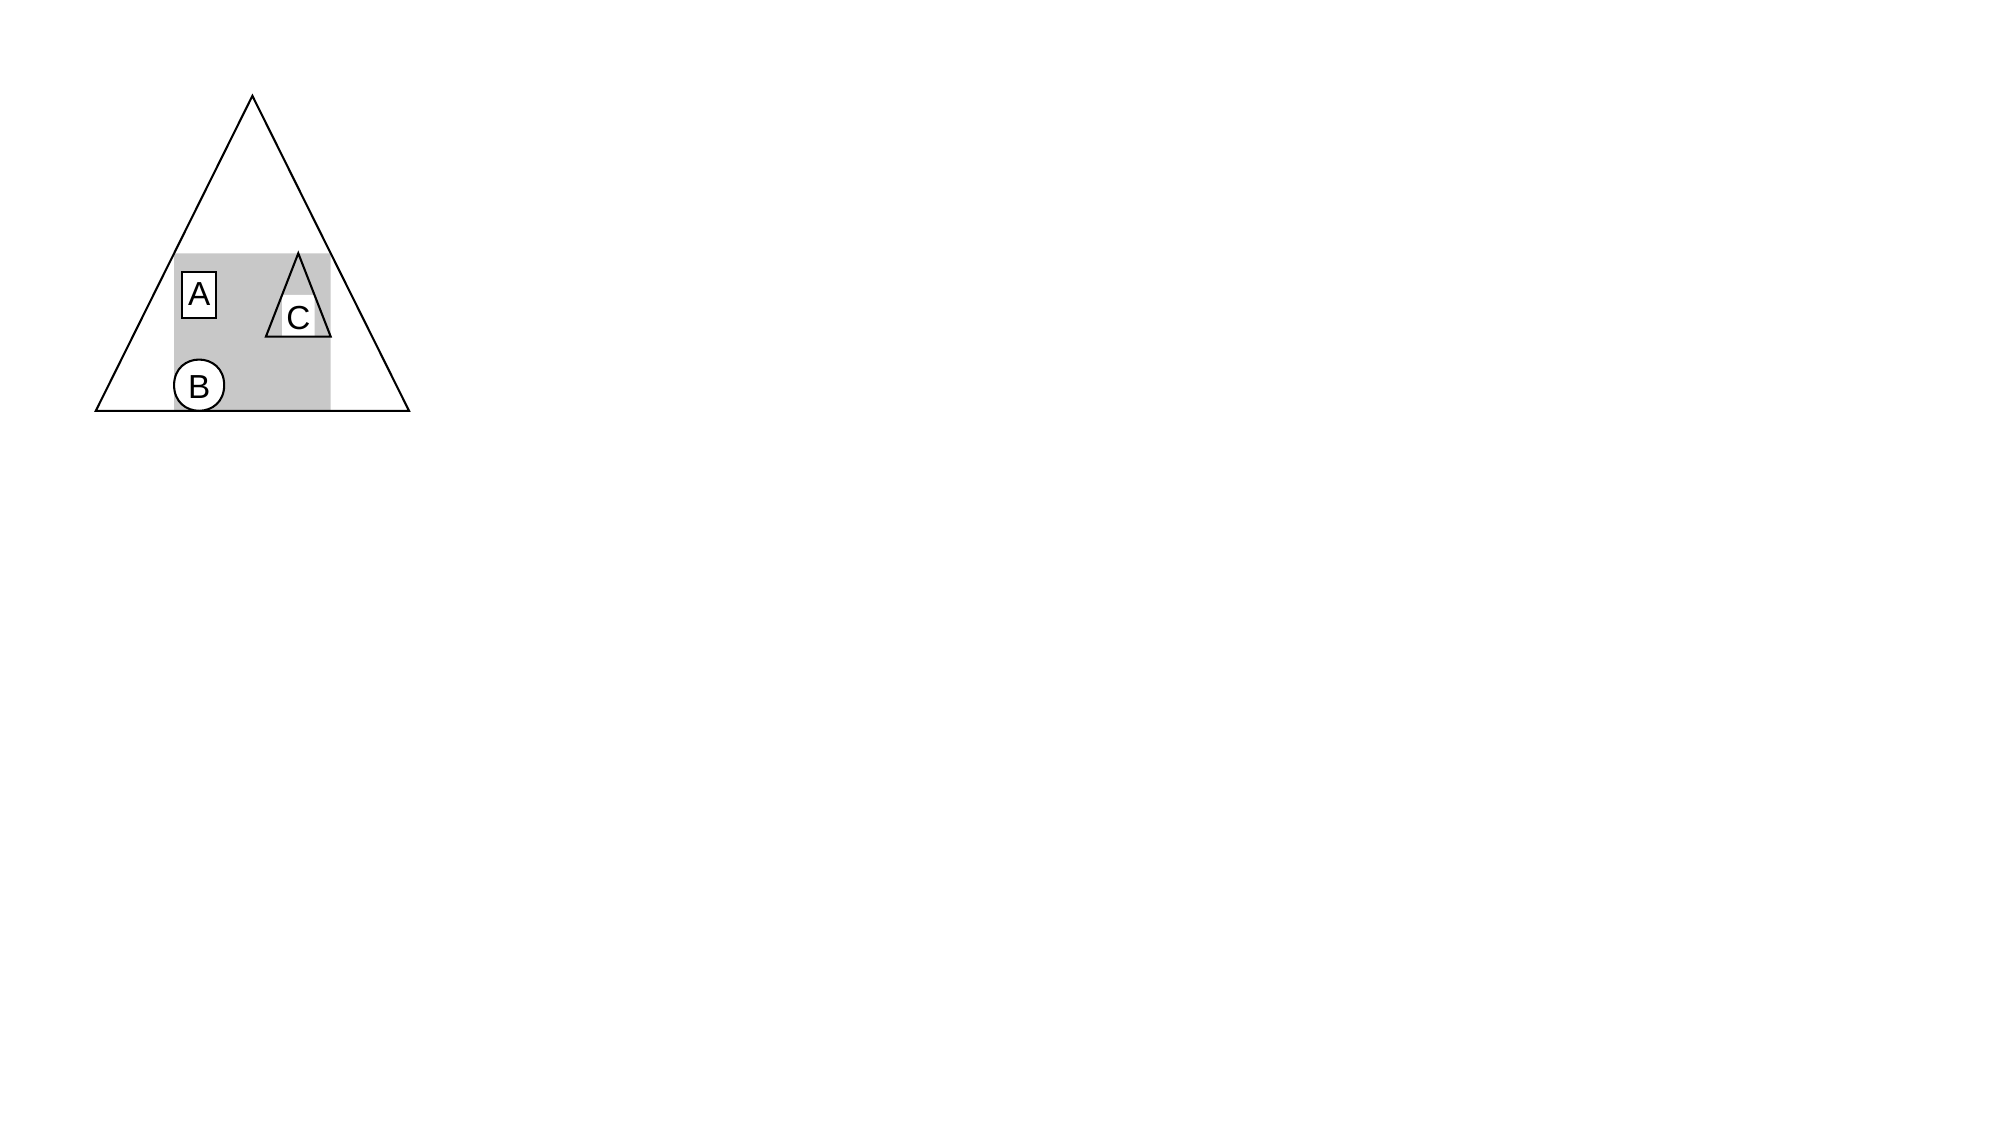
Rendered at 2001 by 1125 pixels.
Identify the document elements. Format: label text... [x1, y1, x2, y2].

text_box [94, 94, 410, 412]
text_box [217, 365, 225, 405]
text_box B [181, 362, 217, 408]
text_box [173, 366, 181, 405]
text_box [74, 74, 432, 434]
text_box [186, 408, 213, 412]
text_box [265, 251, 332, 338]
text_box A [181, 271, 217, 318]
